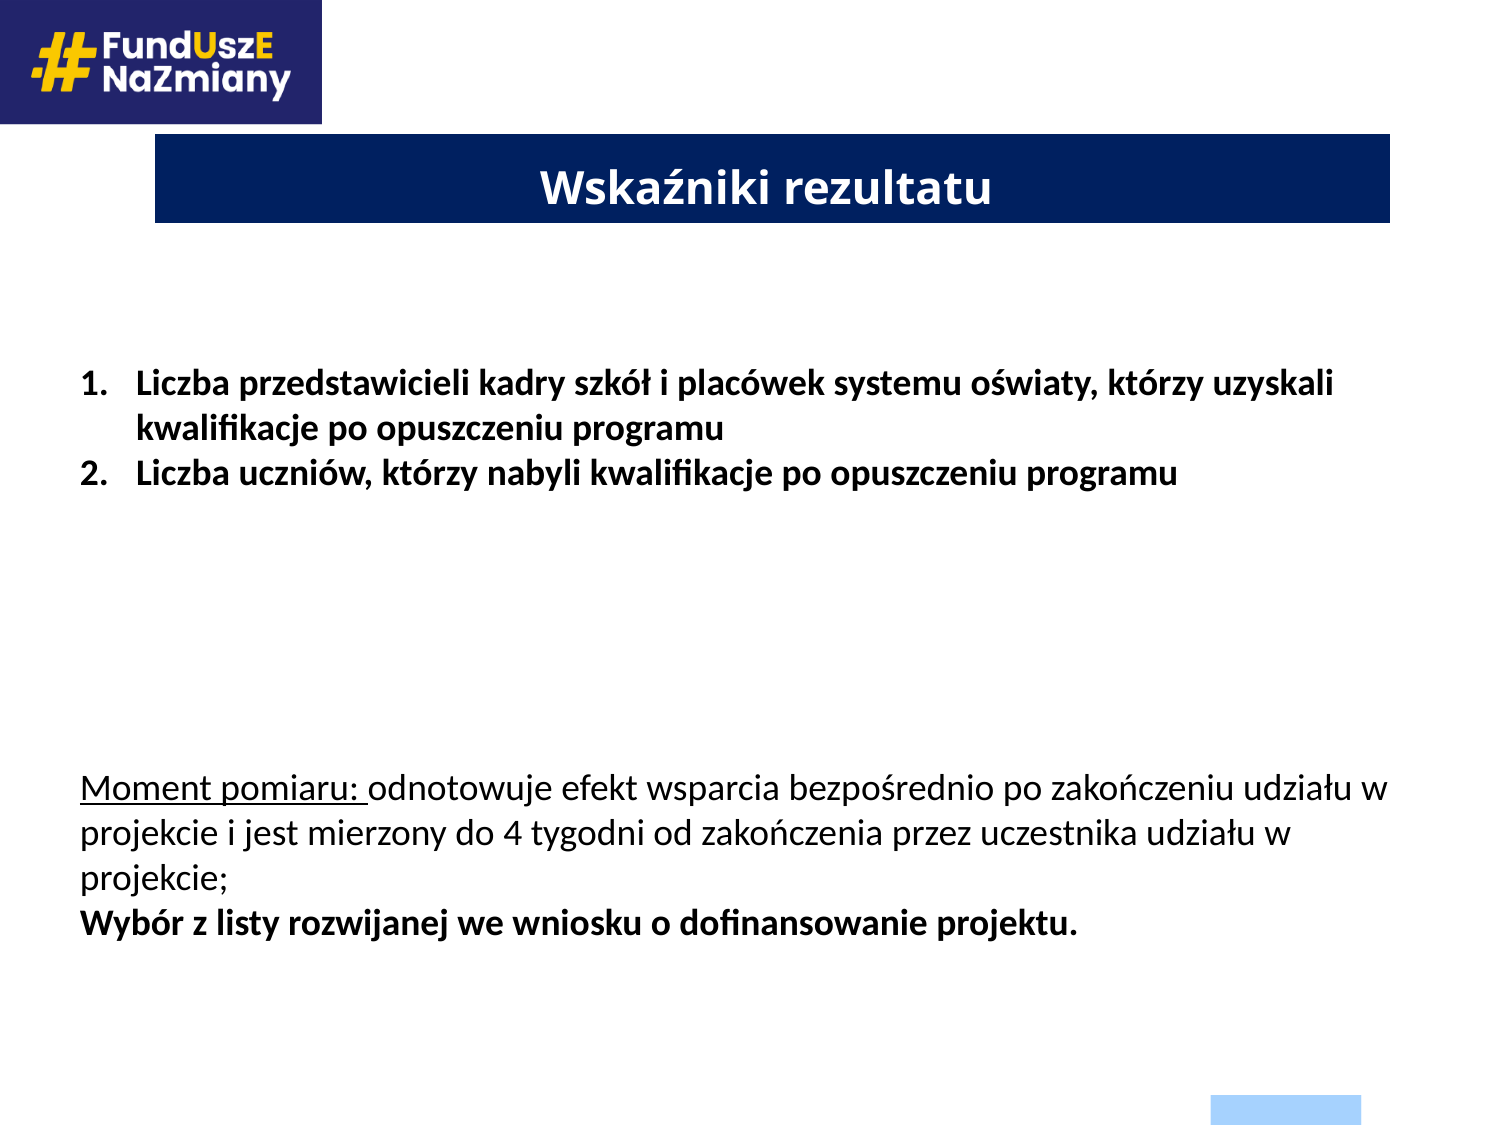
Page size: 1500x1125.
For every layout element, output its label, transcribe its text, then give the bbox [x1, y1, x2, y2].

text_box Wskaźniki rezultatu [155, 134, 1390, 223]
picture [0, 0, 1500, 1125]
text_box Liczba przedstawicieli kadry szkół i placówek systemu oświaty, którzy uzyskali kwalifikacje po opuszczeniu programu Liczba uczniów, którzy nabyli kwalifikacje po opuszczeniu programu Moment pomiaru: odnotowuje efekt wsparcia bezpośrednio po zakończeniu udziału w projekcie i jest mierzony do 4 tygodni od zakończenia przez uczestnika udziału w projekcie; Wybór z listy rozwijanej we wniosku o dofinansowanie projektu. [64, 350, 1447, 951]
